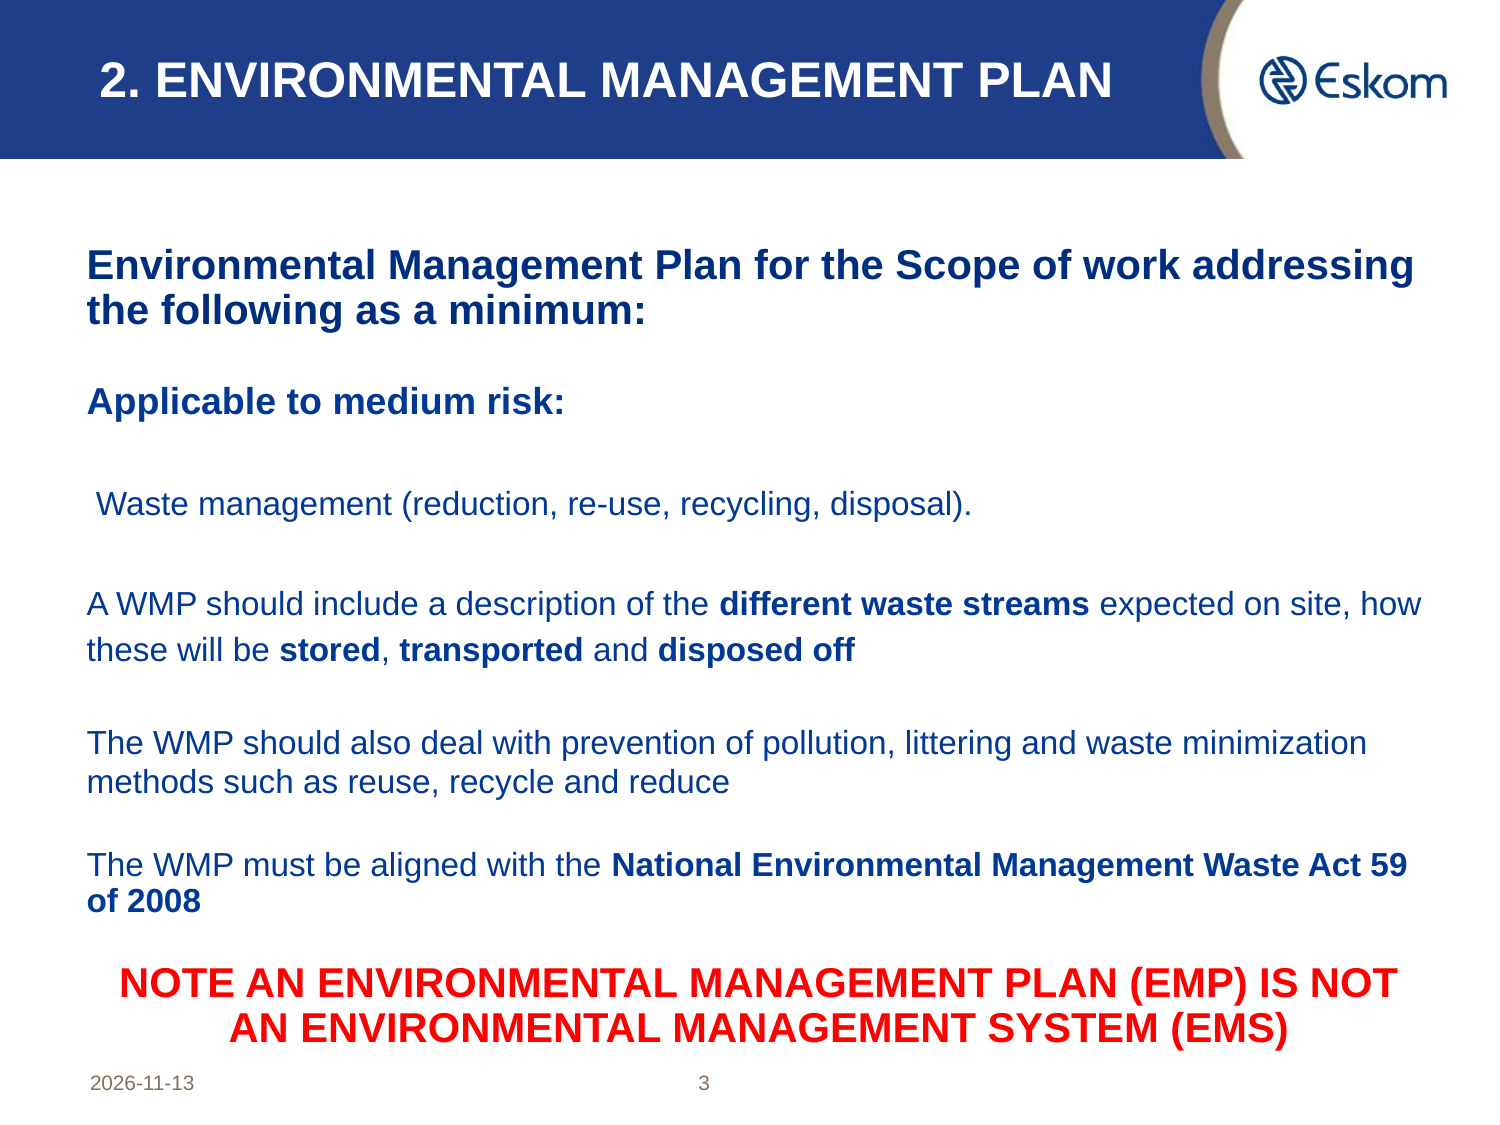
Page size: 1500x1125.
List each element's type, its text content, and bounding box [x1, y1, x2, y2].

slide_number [74, 1058, 361, 1103]
list Environmental Management Plan for the Scope of work addressing the following as a minimum: Applicable to medium risk: Waste management (reduction, re-use, recycling, disposal). A WMP should include a description of the different waste streams expected on site, how these will be stored, transported and disposed off The WMP should also deal with prevention of pollution, littering and waste minimization methods such as reuse, recycle and reduce The WMP must be aligned with the National Environmental Management Waste Act 59 of 2008 NOTE AN ENVIRONMENTAL MANAGEMENT PLAN (EMP) IS NOT AN ENVIRONMENTAL MANAGEMENT SYSTEM (EMS) [71, 235, 1447, 1064]
title 2. ENVIRONMENTAL MANAGEMENT PLAN [71, 27, 1142, 137]
slide_number 3 [622, 1058, 786, 1103]
picture [1257, 55, 1450, 105]
picture [0, 0, 1246, 159]
